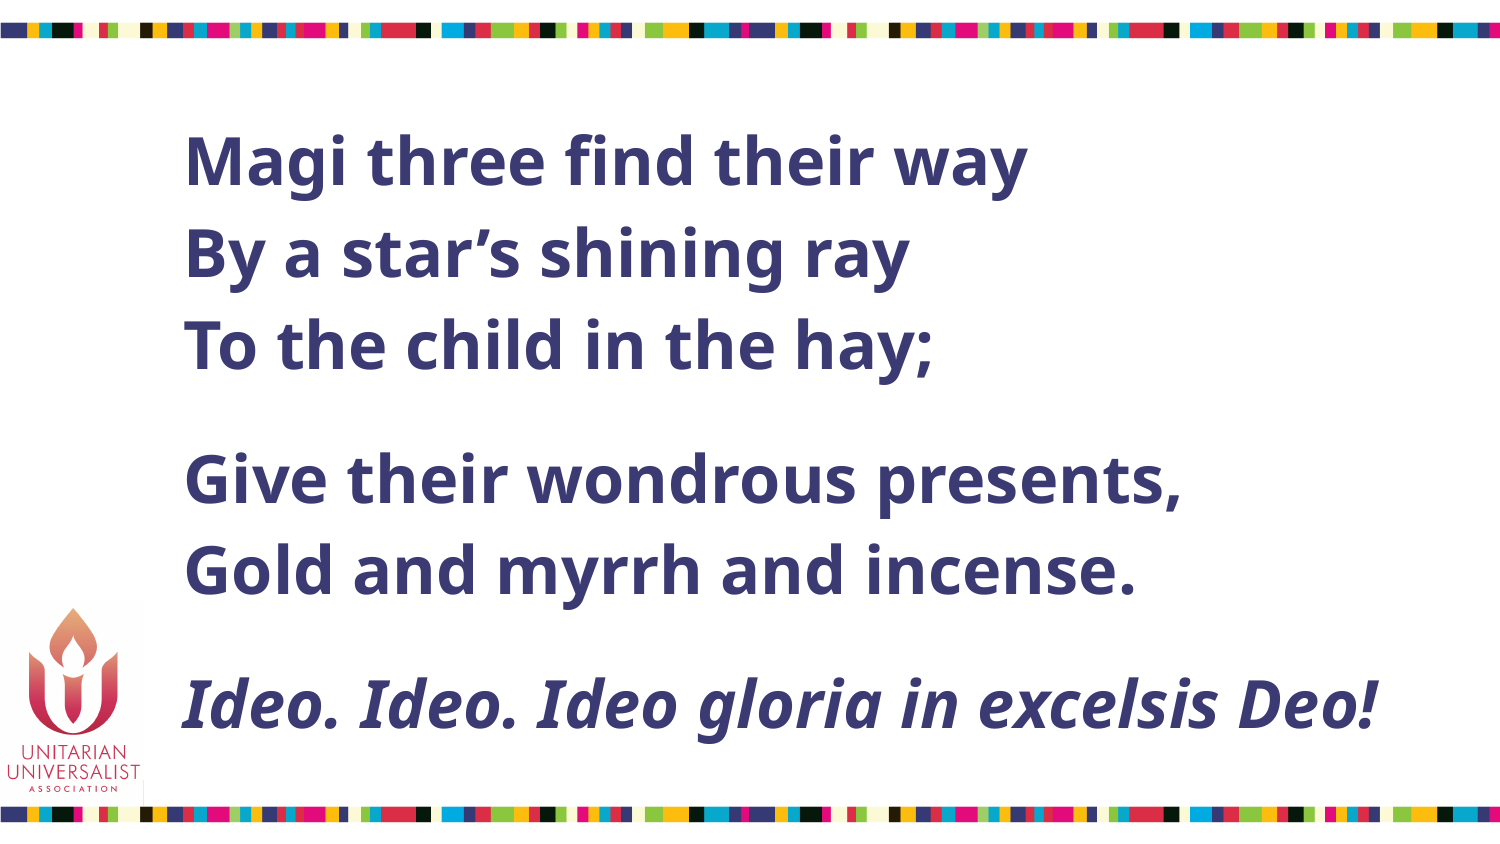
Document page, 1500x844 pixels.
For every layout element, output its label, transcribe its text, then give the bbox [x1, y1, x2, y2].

picture [0, 600, 1500, 824]
picture [0, 22, 1500, 40]
text_box Magi three find their way By a star’s shining ray To the child in the hay; Give their wondrous presents, Gold and myrrh and incense. Ideo. Ideo. Ideo gloria in excelsis Deo! [168, 91, 1500, 757]
